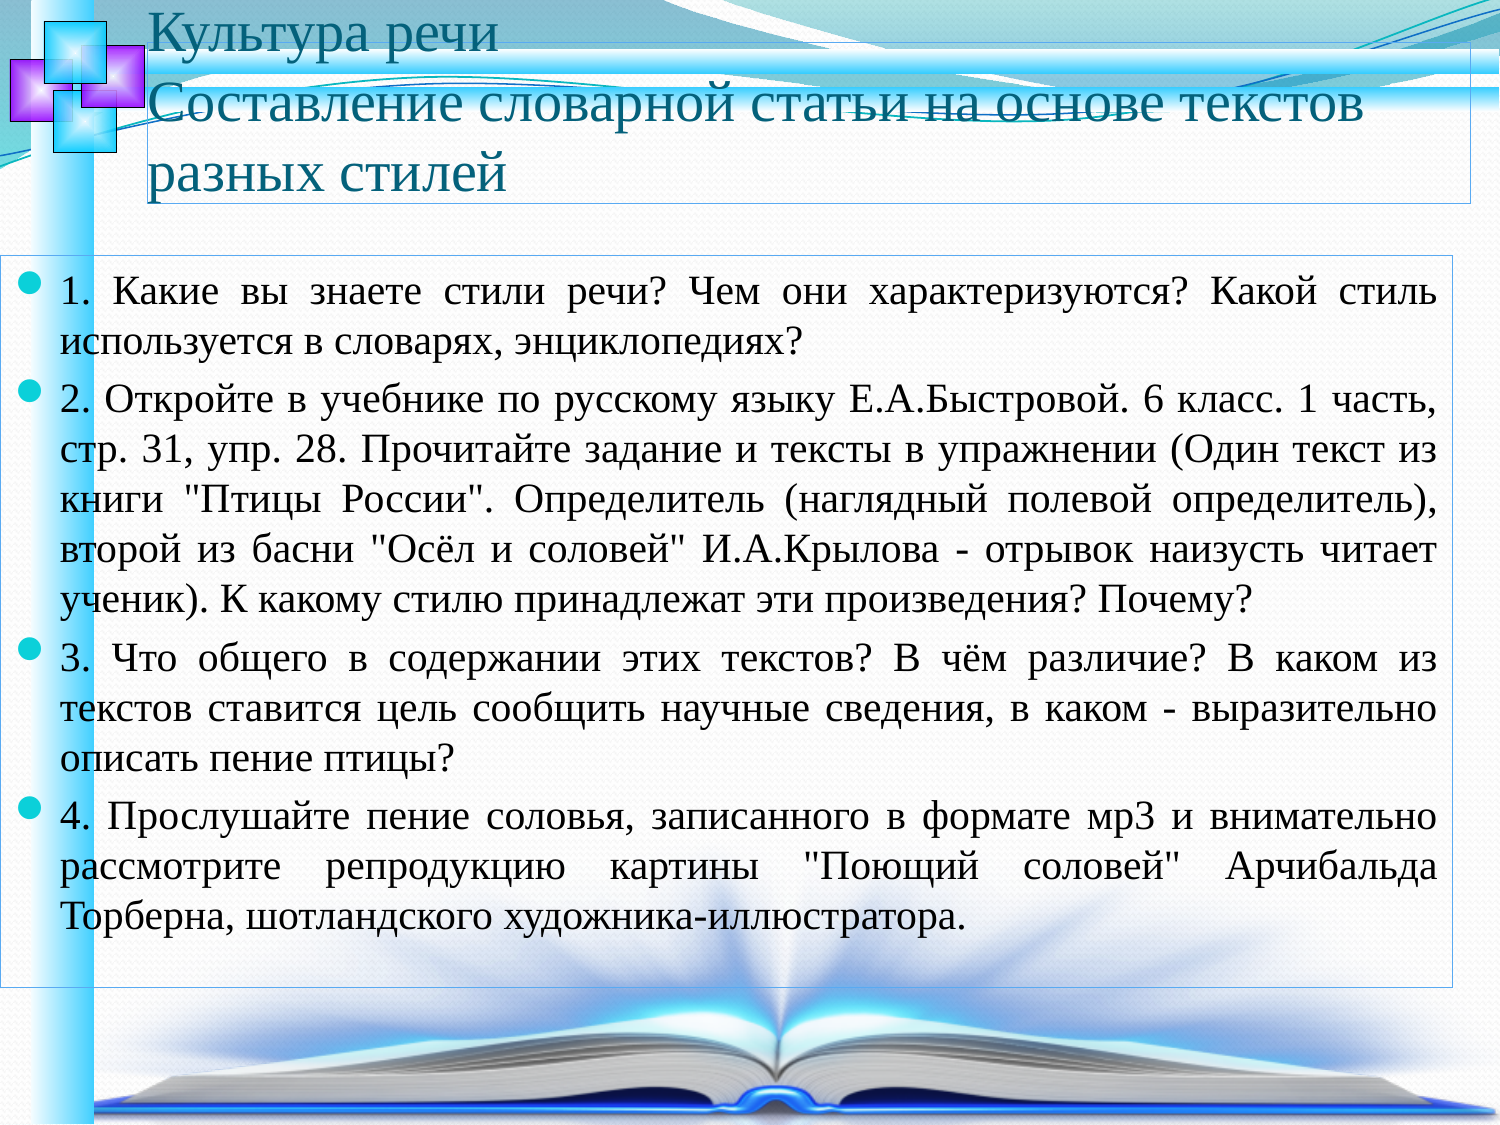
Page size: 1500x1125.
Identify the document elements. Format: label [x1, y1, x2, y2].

text_box [9, 0, 1500, 1124]
